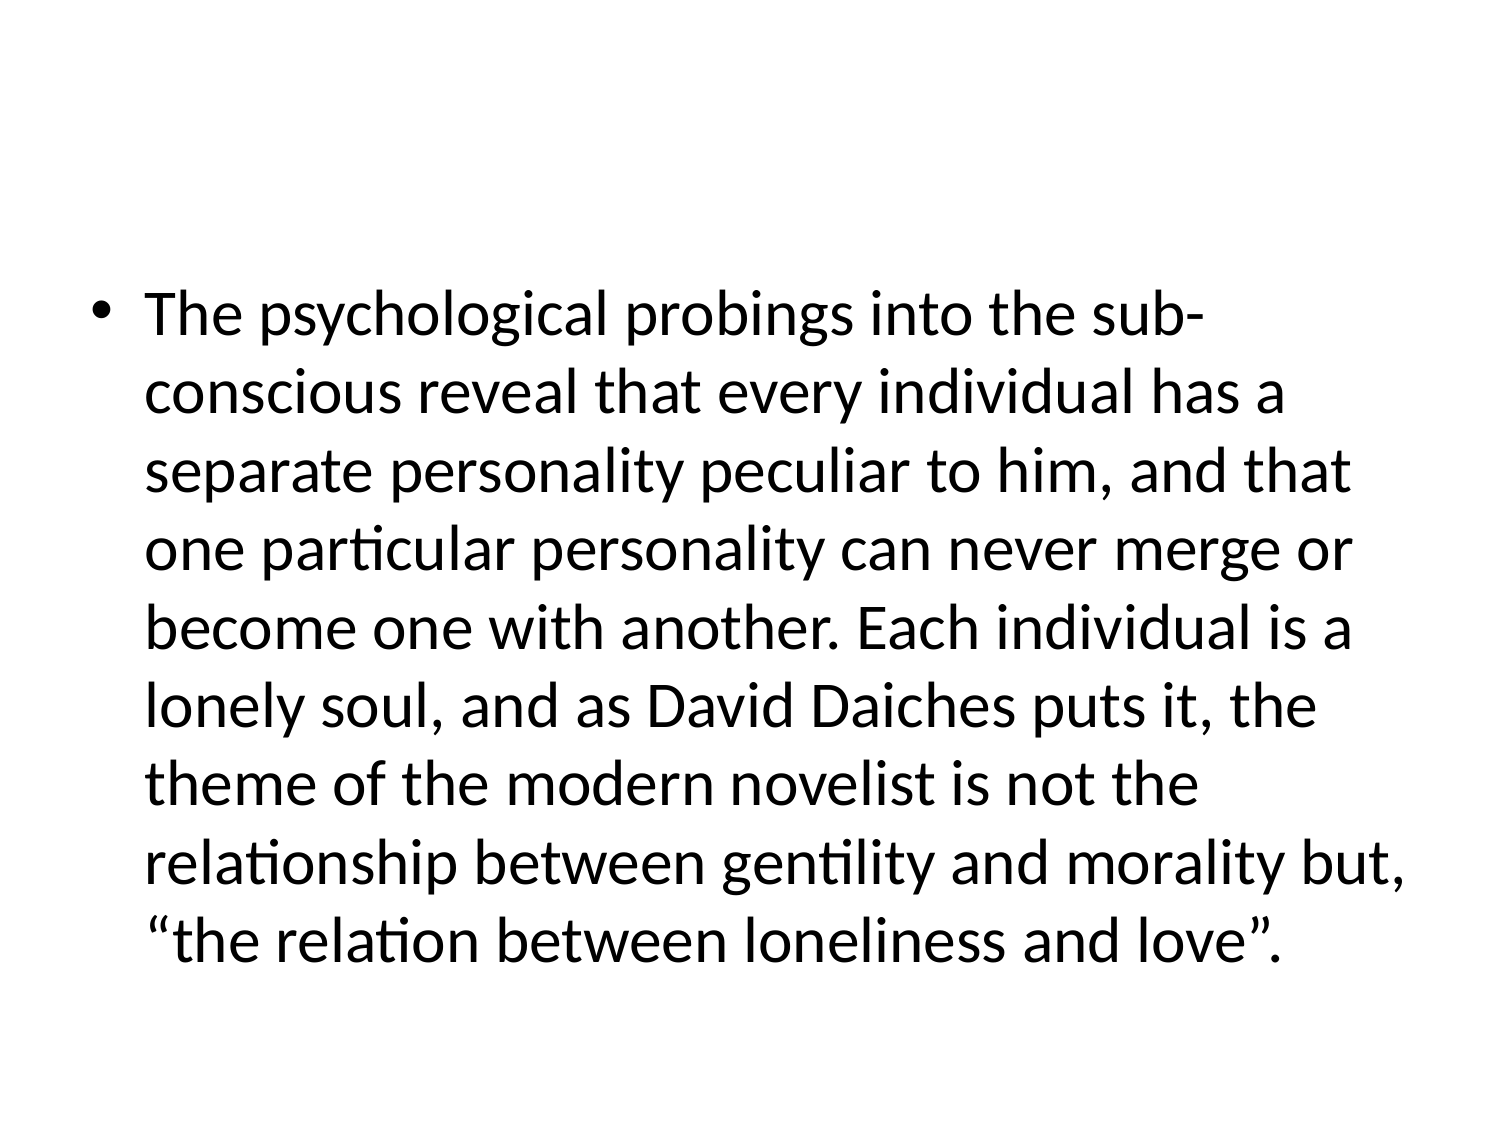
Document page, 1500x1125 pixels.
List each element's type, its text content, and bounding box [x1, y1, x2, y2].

list The psychological probings into the sub-conscious reveal that every individual has a separate personality peculiar to him, and that one particular personality can never merge or become one with another. Each individual is a lonely soul, and as David Daiches puts it, the theme of the modern novelist is not the relationship between gentility and morality but, “the relation between loneliness and love”. [75, 262, 1425, 1005]
